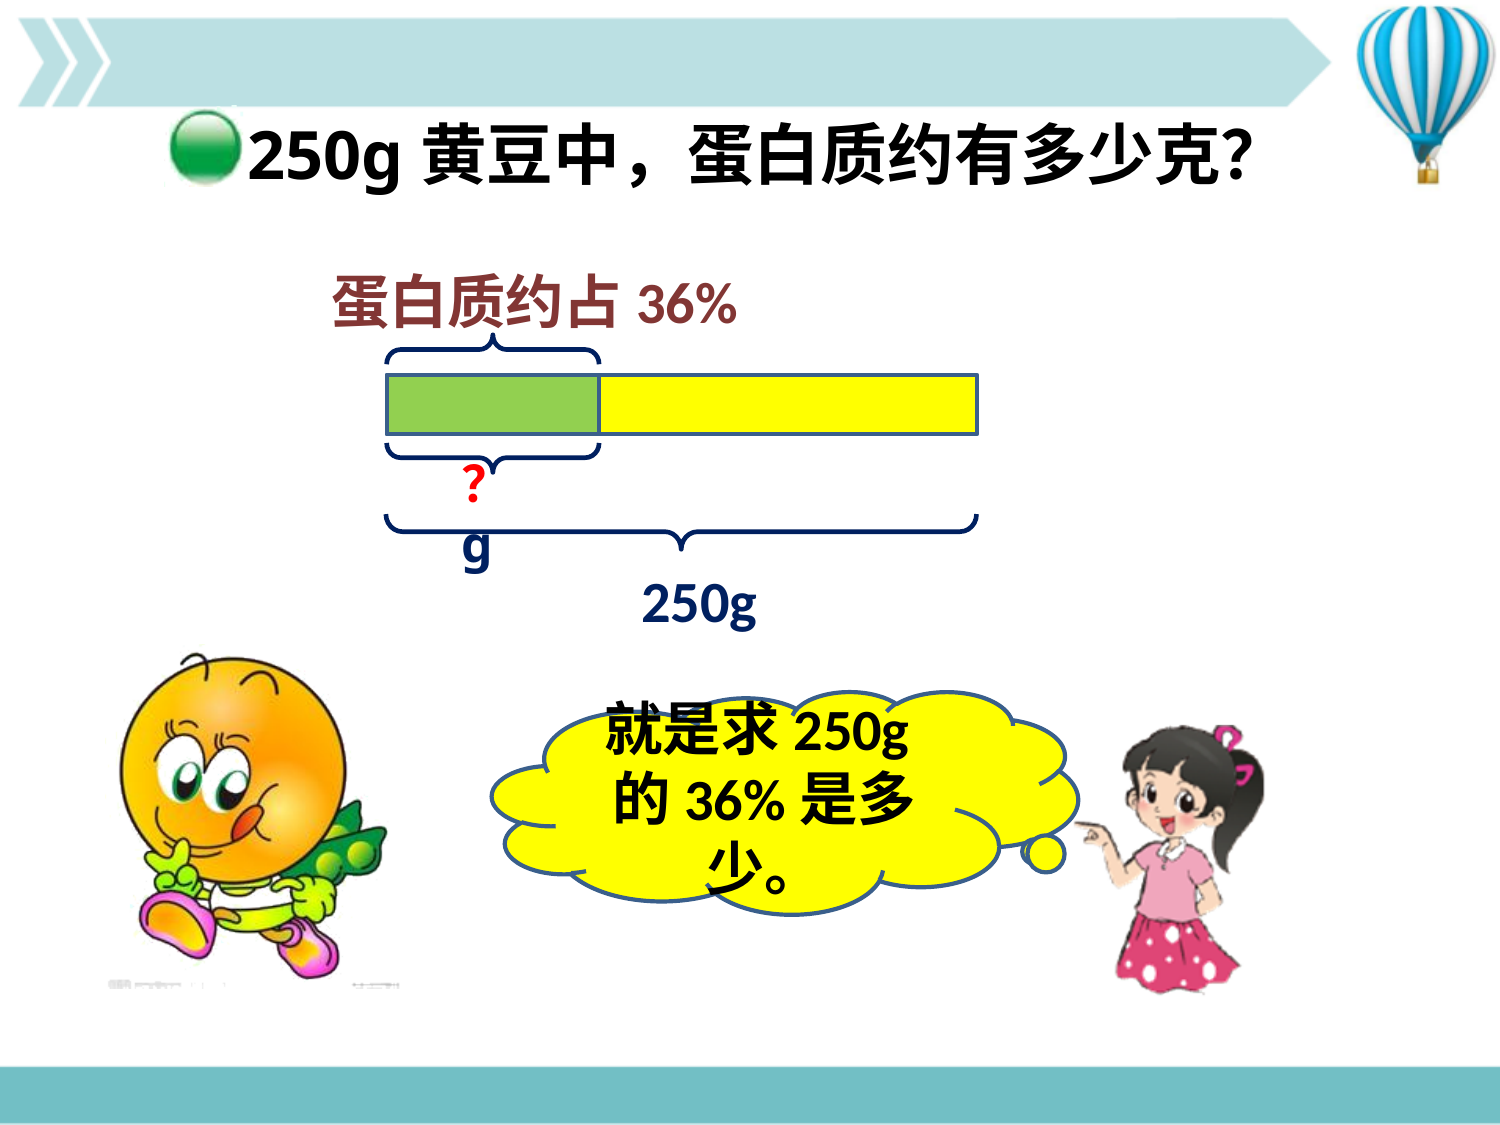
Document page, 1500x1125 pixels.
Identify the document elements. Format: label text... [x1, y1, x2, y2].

text_box [385, 343, 600, 365]
picture [0, 0, 1500, 1125]
text_box [385, 514, 446, 533]
text_box 250g [626, 557, 774, 642]
text_box [563, 513, 978, 551]
text_box 蛋白质约占36% [316, 257, 844, 343]
text_box ？g [446, 445, 563, 580]
text_box 就是求250g的36%是多少。 [489, 689, 1061, 917]
text_box [385, 442, 600, 459]
text_box [601, 373, 979, 436]
text_box 250g黄豆中，蛋白质约有多少克？ [232, 105, 1303, 201]
text_box [385, 373, 601, 436]
